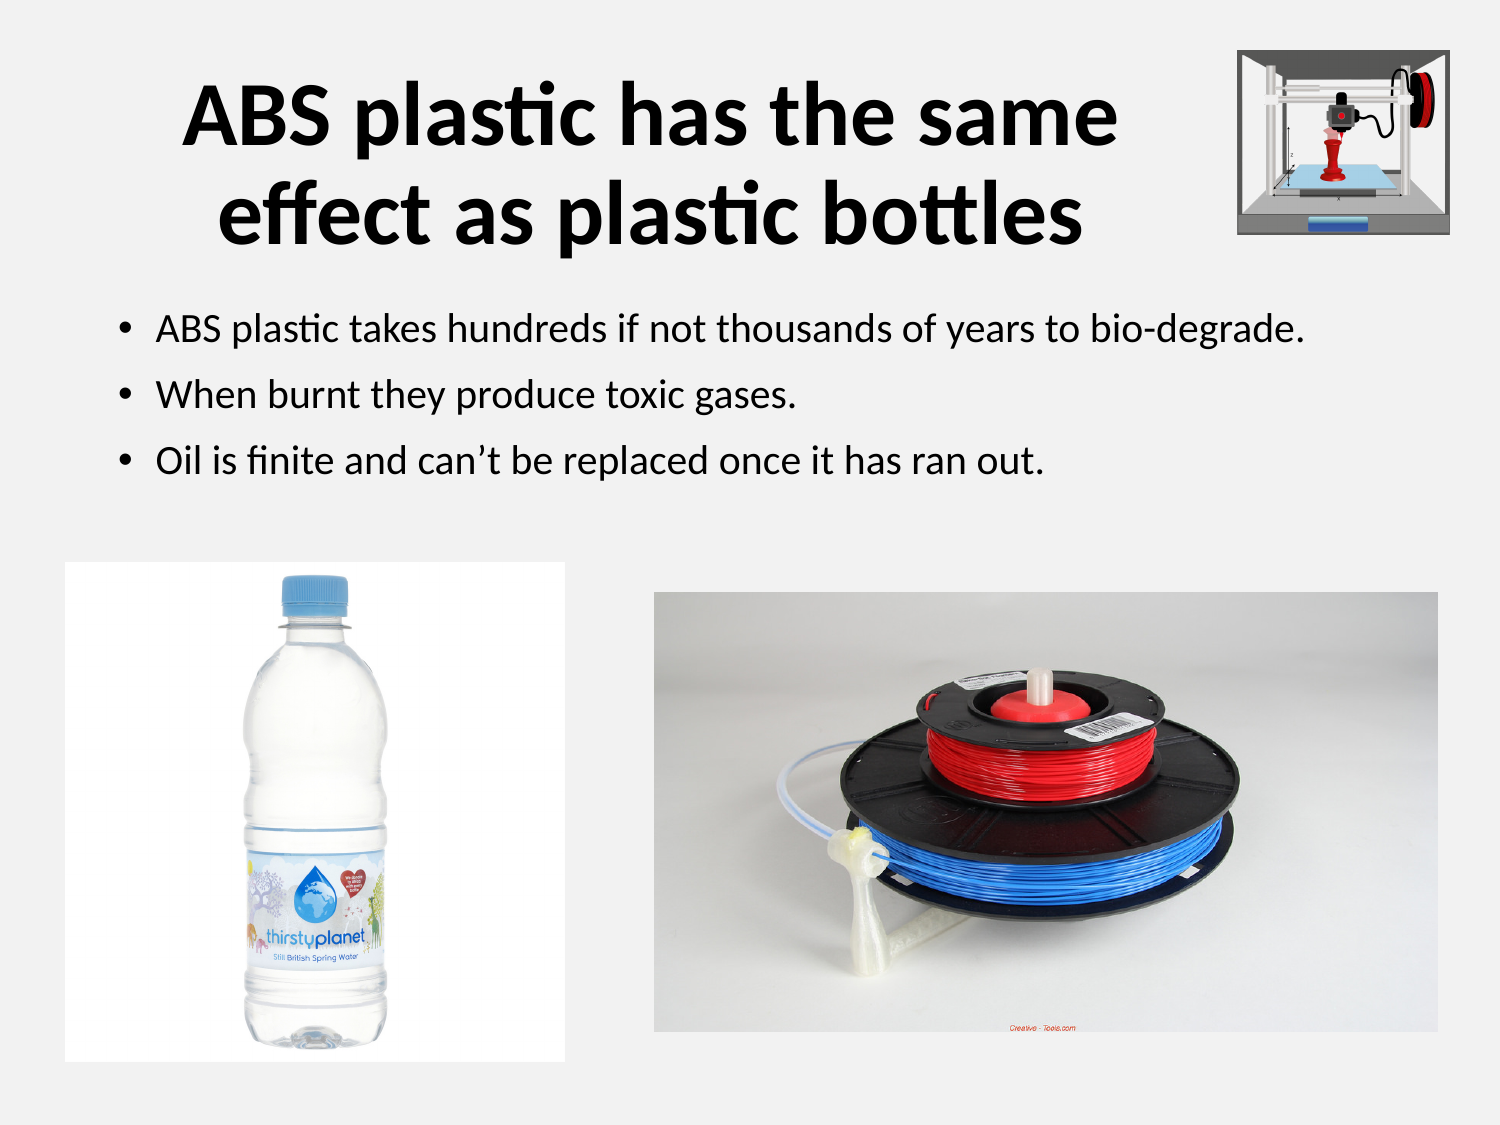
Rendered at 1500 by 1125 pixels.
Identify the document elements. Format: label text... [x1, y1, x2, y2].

picture [65, 562, 565, 1062]
picture [654, 592, 1438, 1032]
picture [1237, 50, 1450, 235]
title ABS plastic has the same effect as plastic bottles [65, 56, 1238, 275]
list ABS plastic takes hundreds if not thousands of years to bio-degrade. When burnt they produce toxic gases. Oil is finite and can’t be replaced once it has ran out. [103, 299, 1397, 1014]
